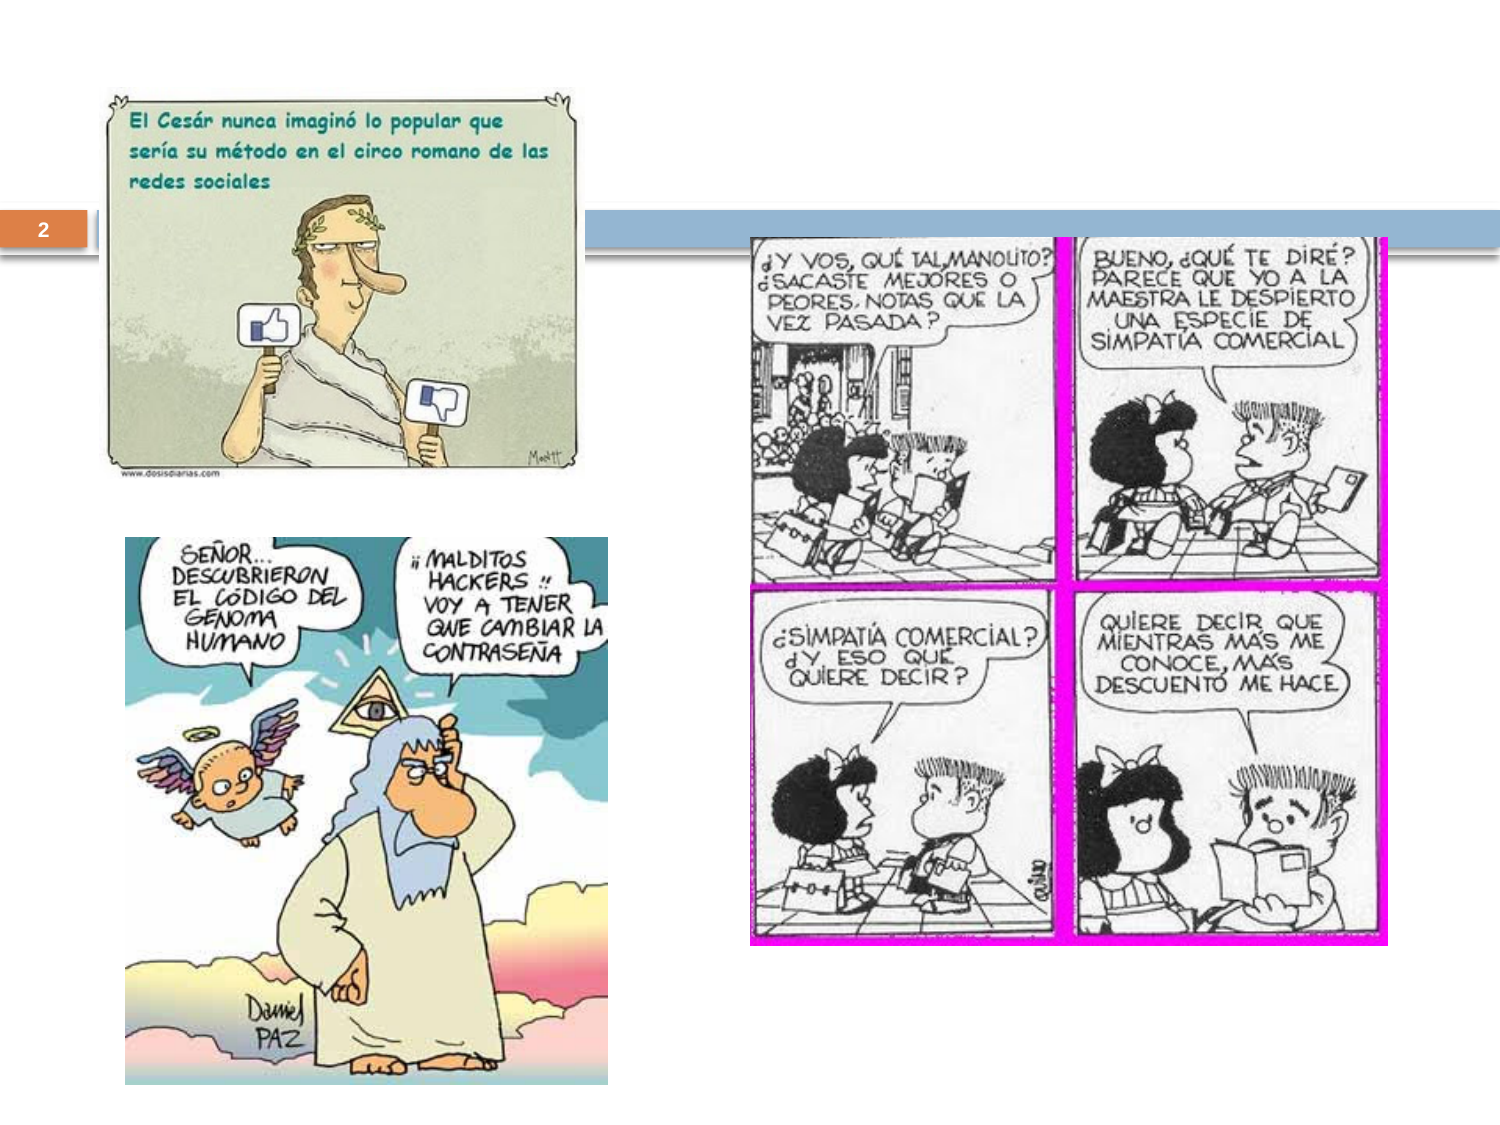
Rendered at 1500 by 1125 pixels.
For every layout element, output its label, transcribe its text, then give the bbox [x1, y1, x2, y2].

picture [124, 537, 609, 1085]
picture [99, 87, 585, 479]
picture [749, 237, 1388, 947]
slide_number 2 [0, 208, 88, 249]
